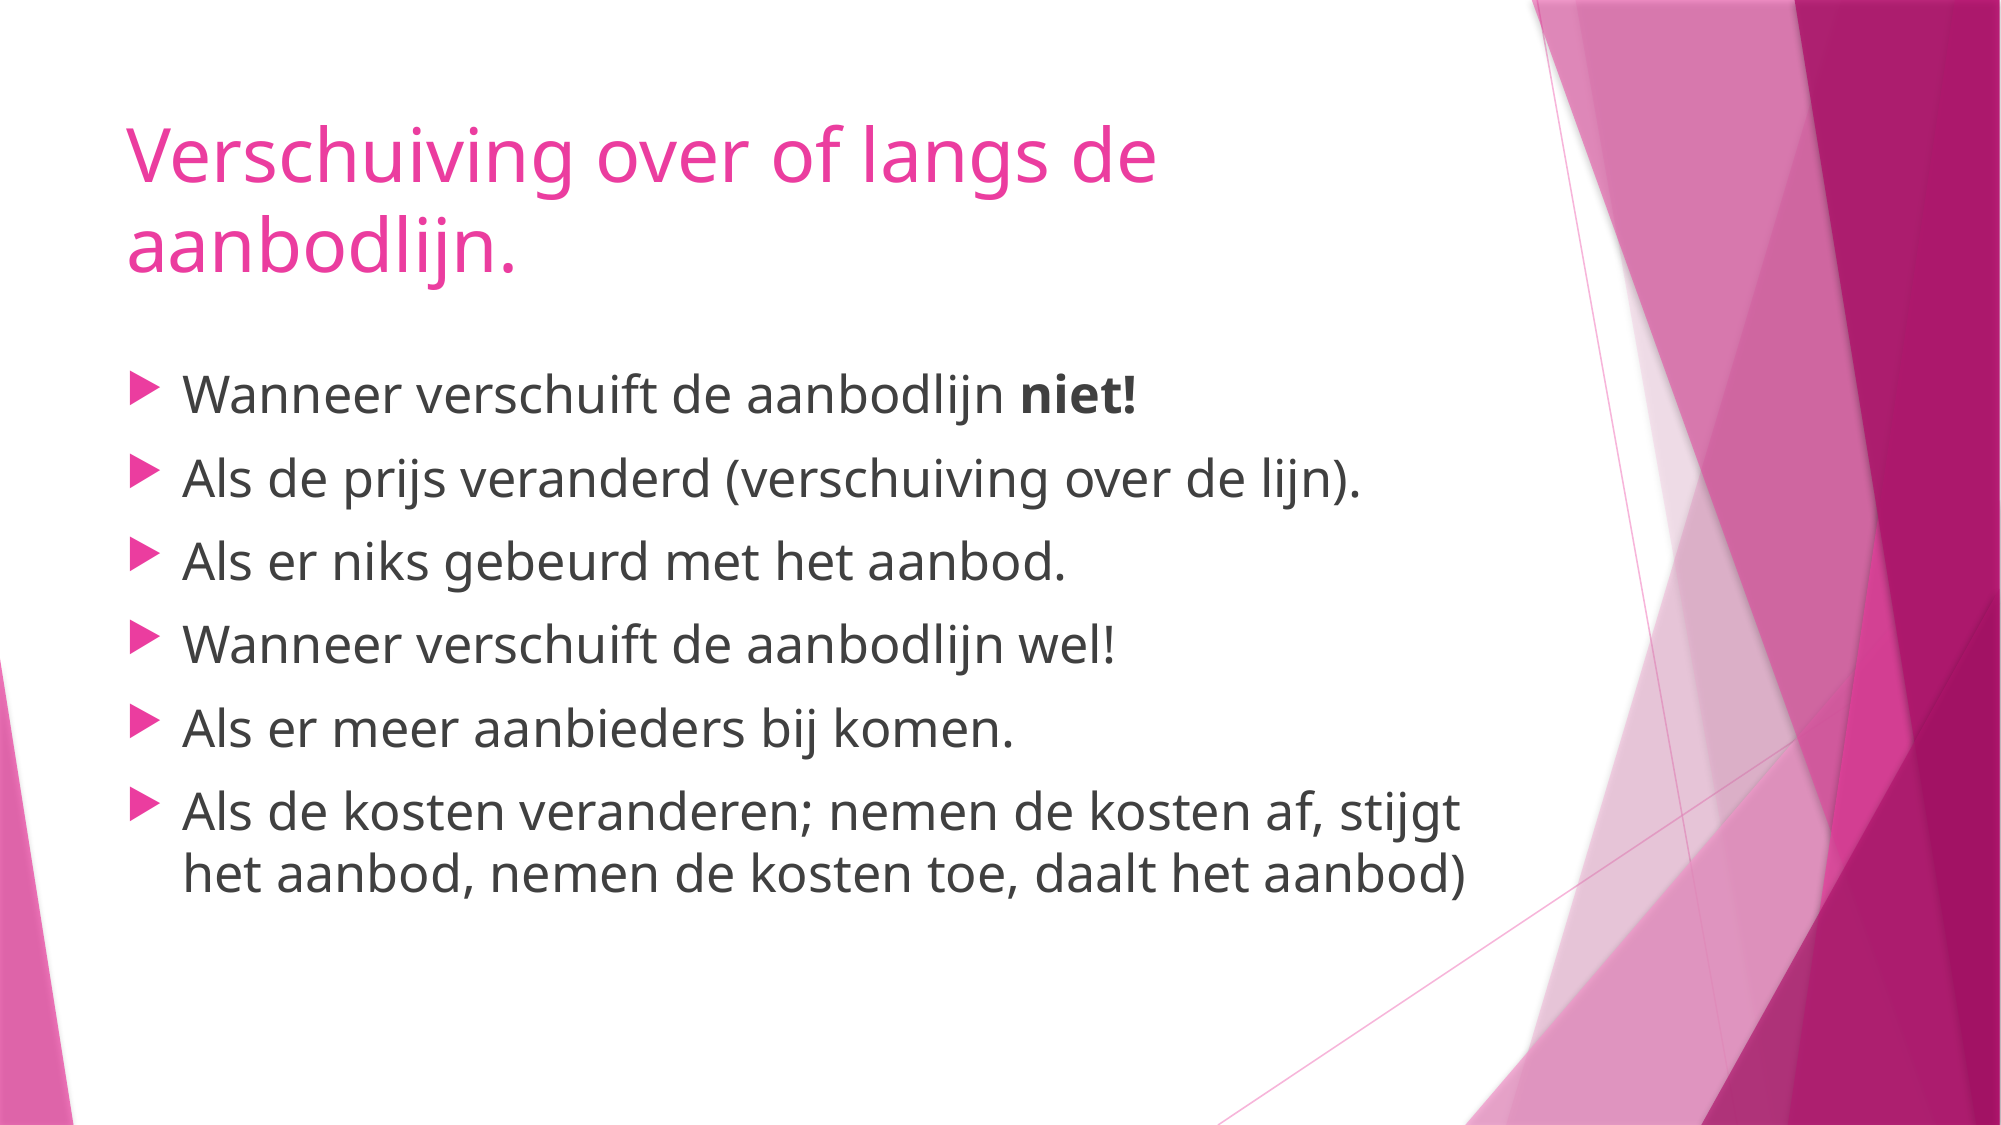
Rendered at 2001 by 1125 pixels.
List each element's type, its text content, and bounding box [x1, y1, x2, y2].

title Verschuiving over of langs de aanbodlijn. [111, 99, 1522, 317]
list Wanneer verschuift de aanbodlijn niet! Als de prijs veranderd (verschuiving over de lijn). Als er niks gebeurd met het aanbod. Wanneer verschuift de aanbodlijn wel! Als er meer aanbieders bij komen. Als de kosten veranderen; nemen de kosten af, stijgt het aanbod, nemen de kosten toe, daalt het aanbod) [111, 354, 1522, 992]
